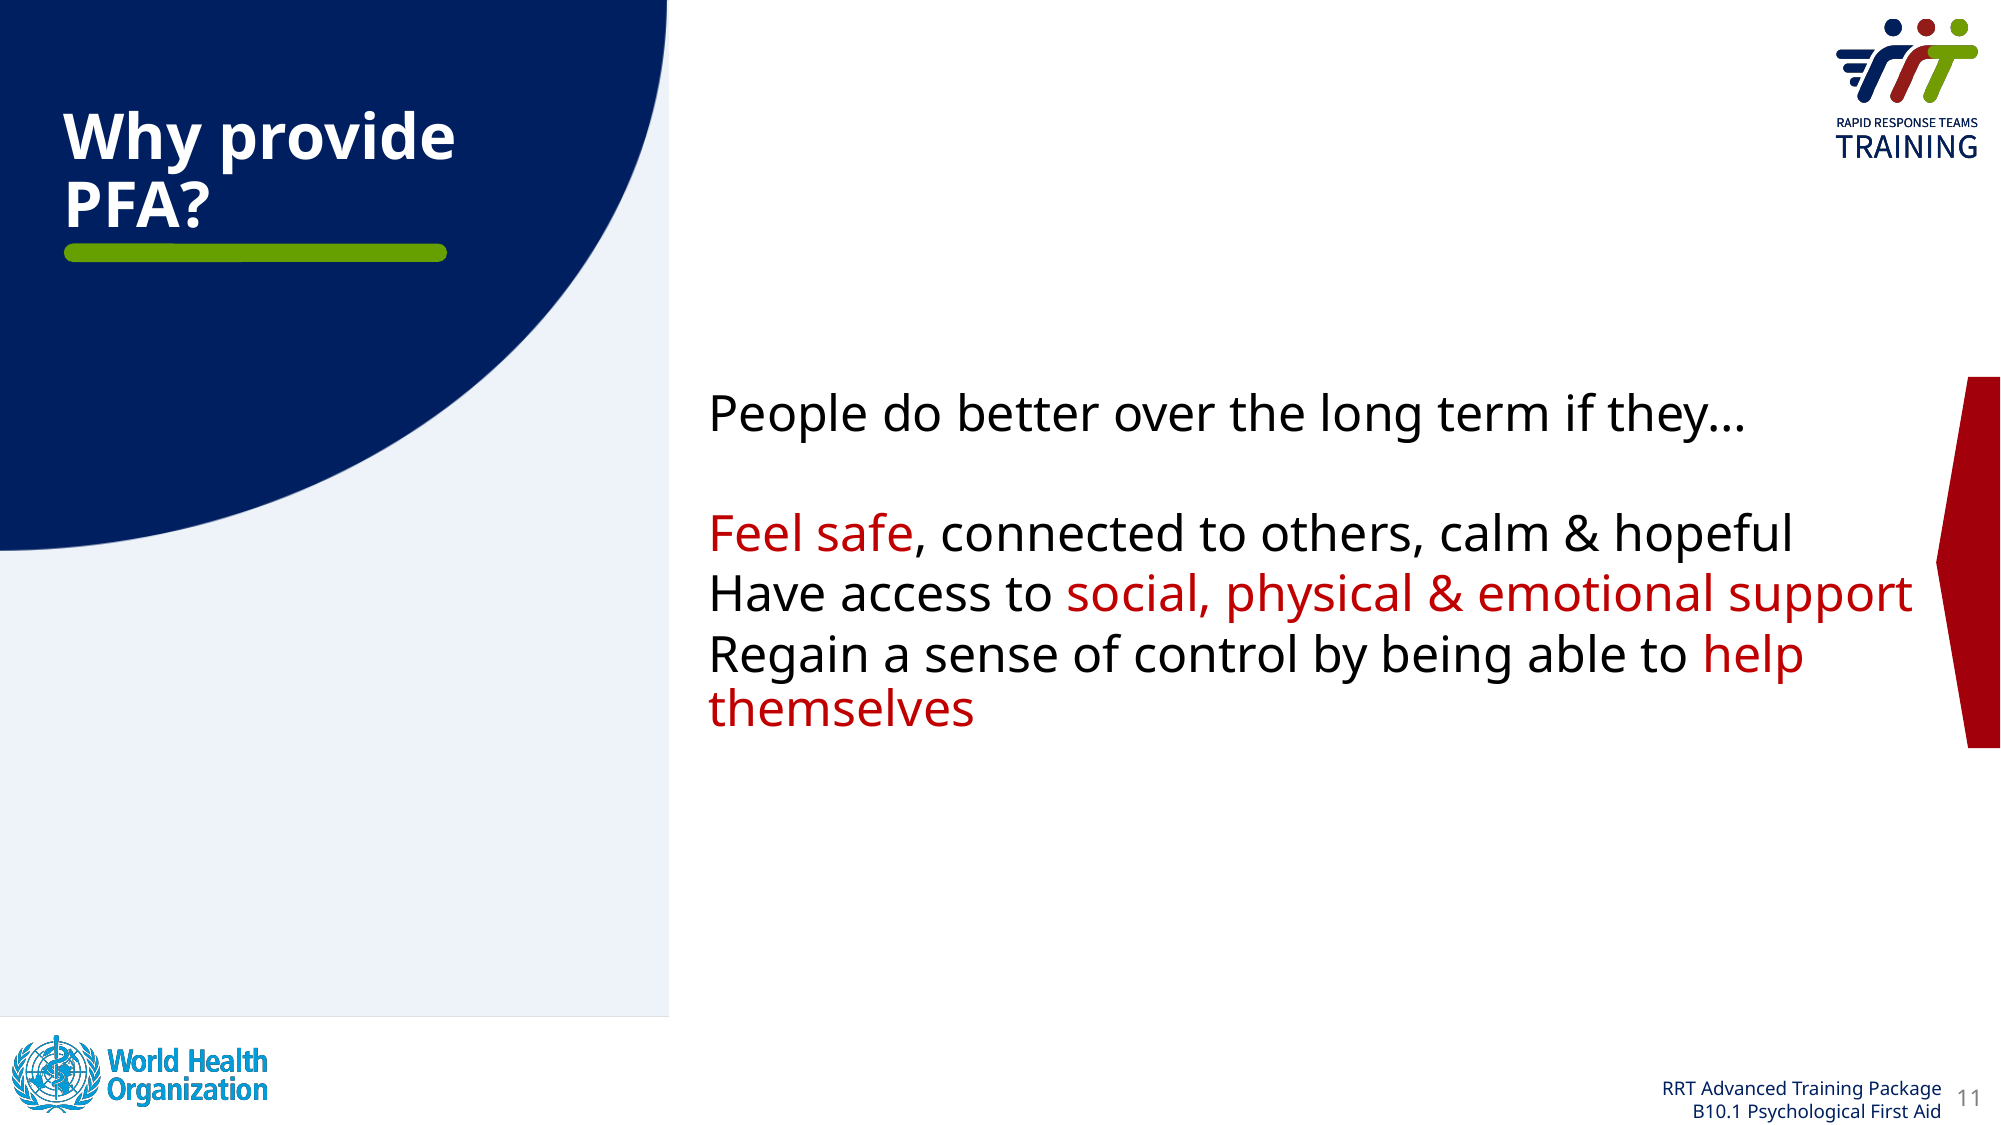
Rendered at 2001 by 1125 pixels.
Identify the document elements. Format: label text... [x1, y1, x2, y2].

picture [12, 1083, 48, 1113]
picture [34, 1054, 43, 1078]
picture [50, 1108, 62, 1113]
picture [24, 1054, 36, 1087]
picture [36, 1088, 78, 1105]
picture [71, 1053, 90, 1091]
picture [0, 0, 669, 1018]
picture [59, 1035, 267, 1113]
picture [40, 1062, 47, 1070]
picture [1835, 19, 1978, 167]
list People do better over the long term if they… Feel safe, connected to others, calm & hopeful Have access to social, physical & emotional support Regain a sense of control by being able to help themselves [700, 362, 1937, 763]
text_box Why provide PFA? [63, 103, 600, 242]
picture [22, 1062, 26, 1077]
picture [12, 1035, 54, 1068]
picture [46, 1056, 54, 1062]
picture [30, 1083, 37, 1091]
